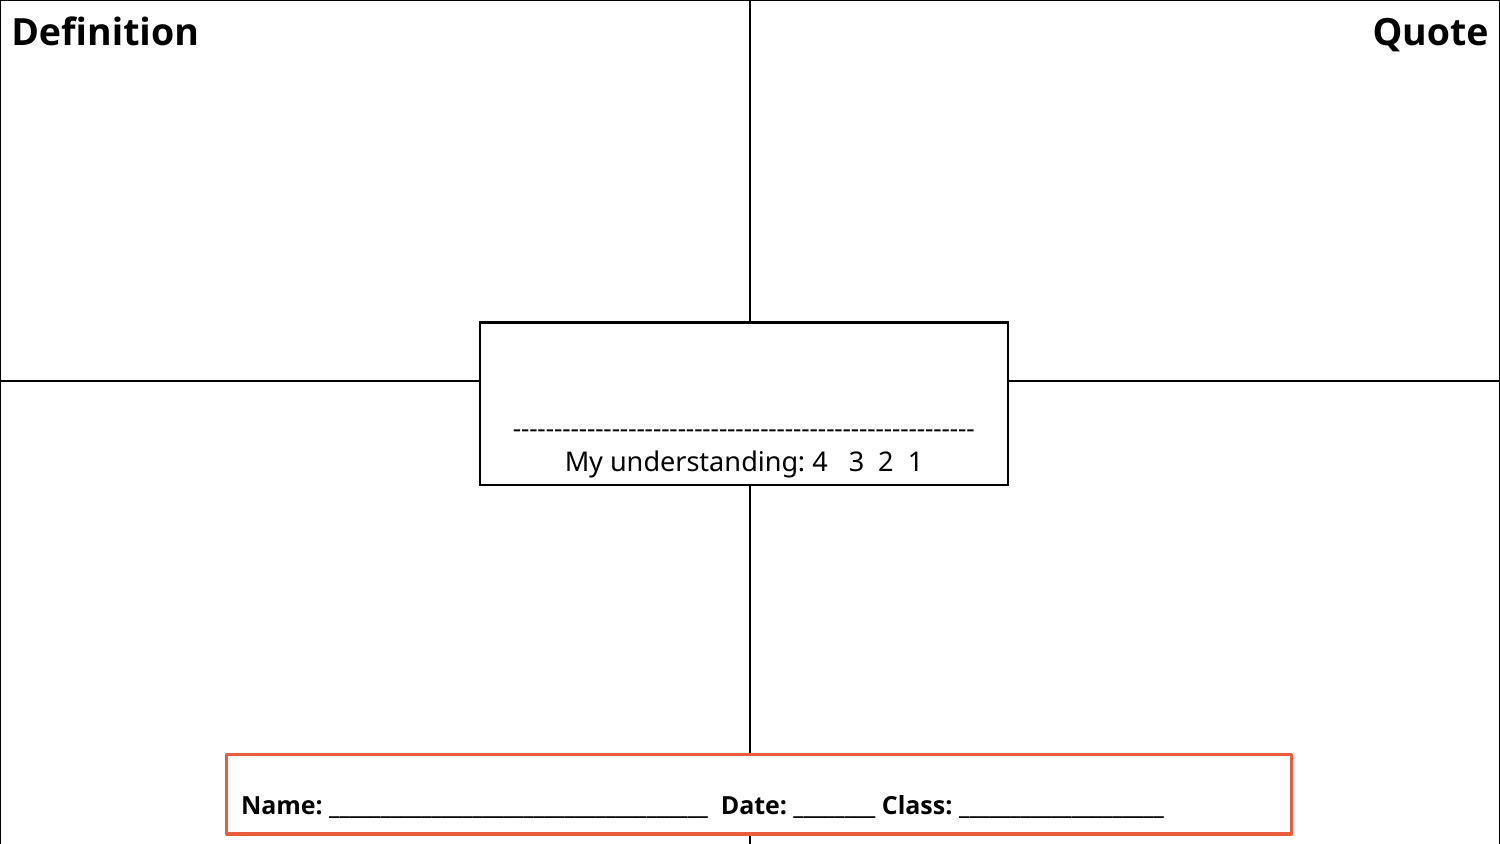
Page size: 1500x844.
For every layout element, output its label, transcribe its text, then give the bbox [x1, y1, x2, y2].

table_cell America: A Da Question [751, 382, 1499, 844]
table_cell Illustration [1, 382, 749, 844]
text_box Name: _____________________________________ Date: ________ Class: ____________________ [226, 754, 1292, 834]
table_header Definition [1, 1, 749, 380]
table_header Quote [751, 1, 1499, 380]
text_box -------------------------------------------------------- My understanding: 4 3 2 1 [480, 322, 1008, 486]
